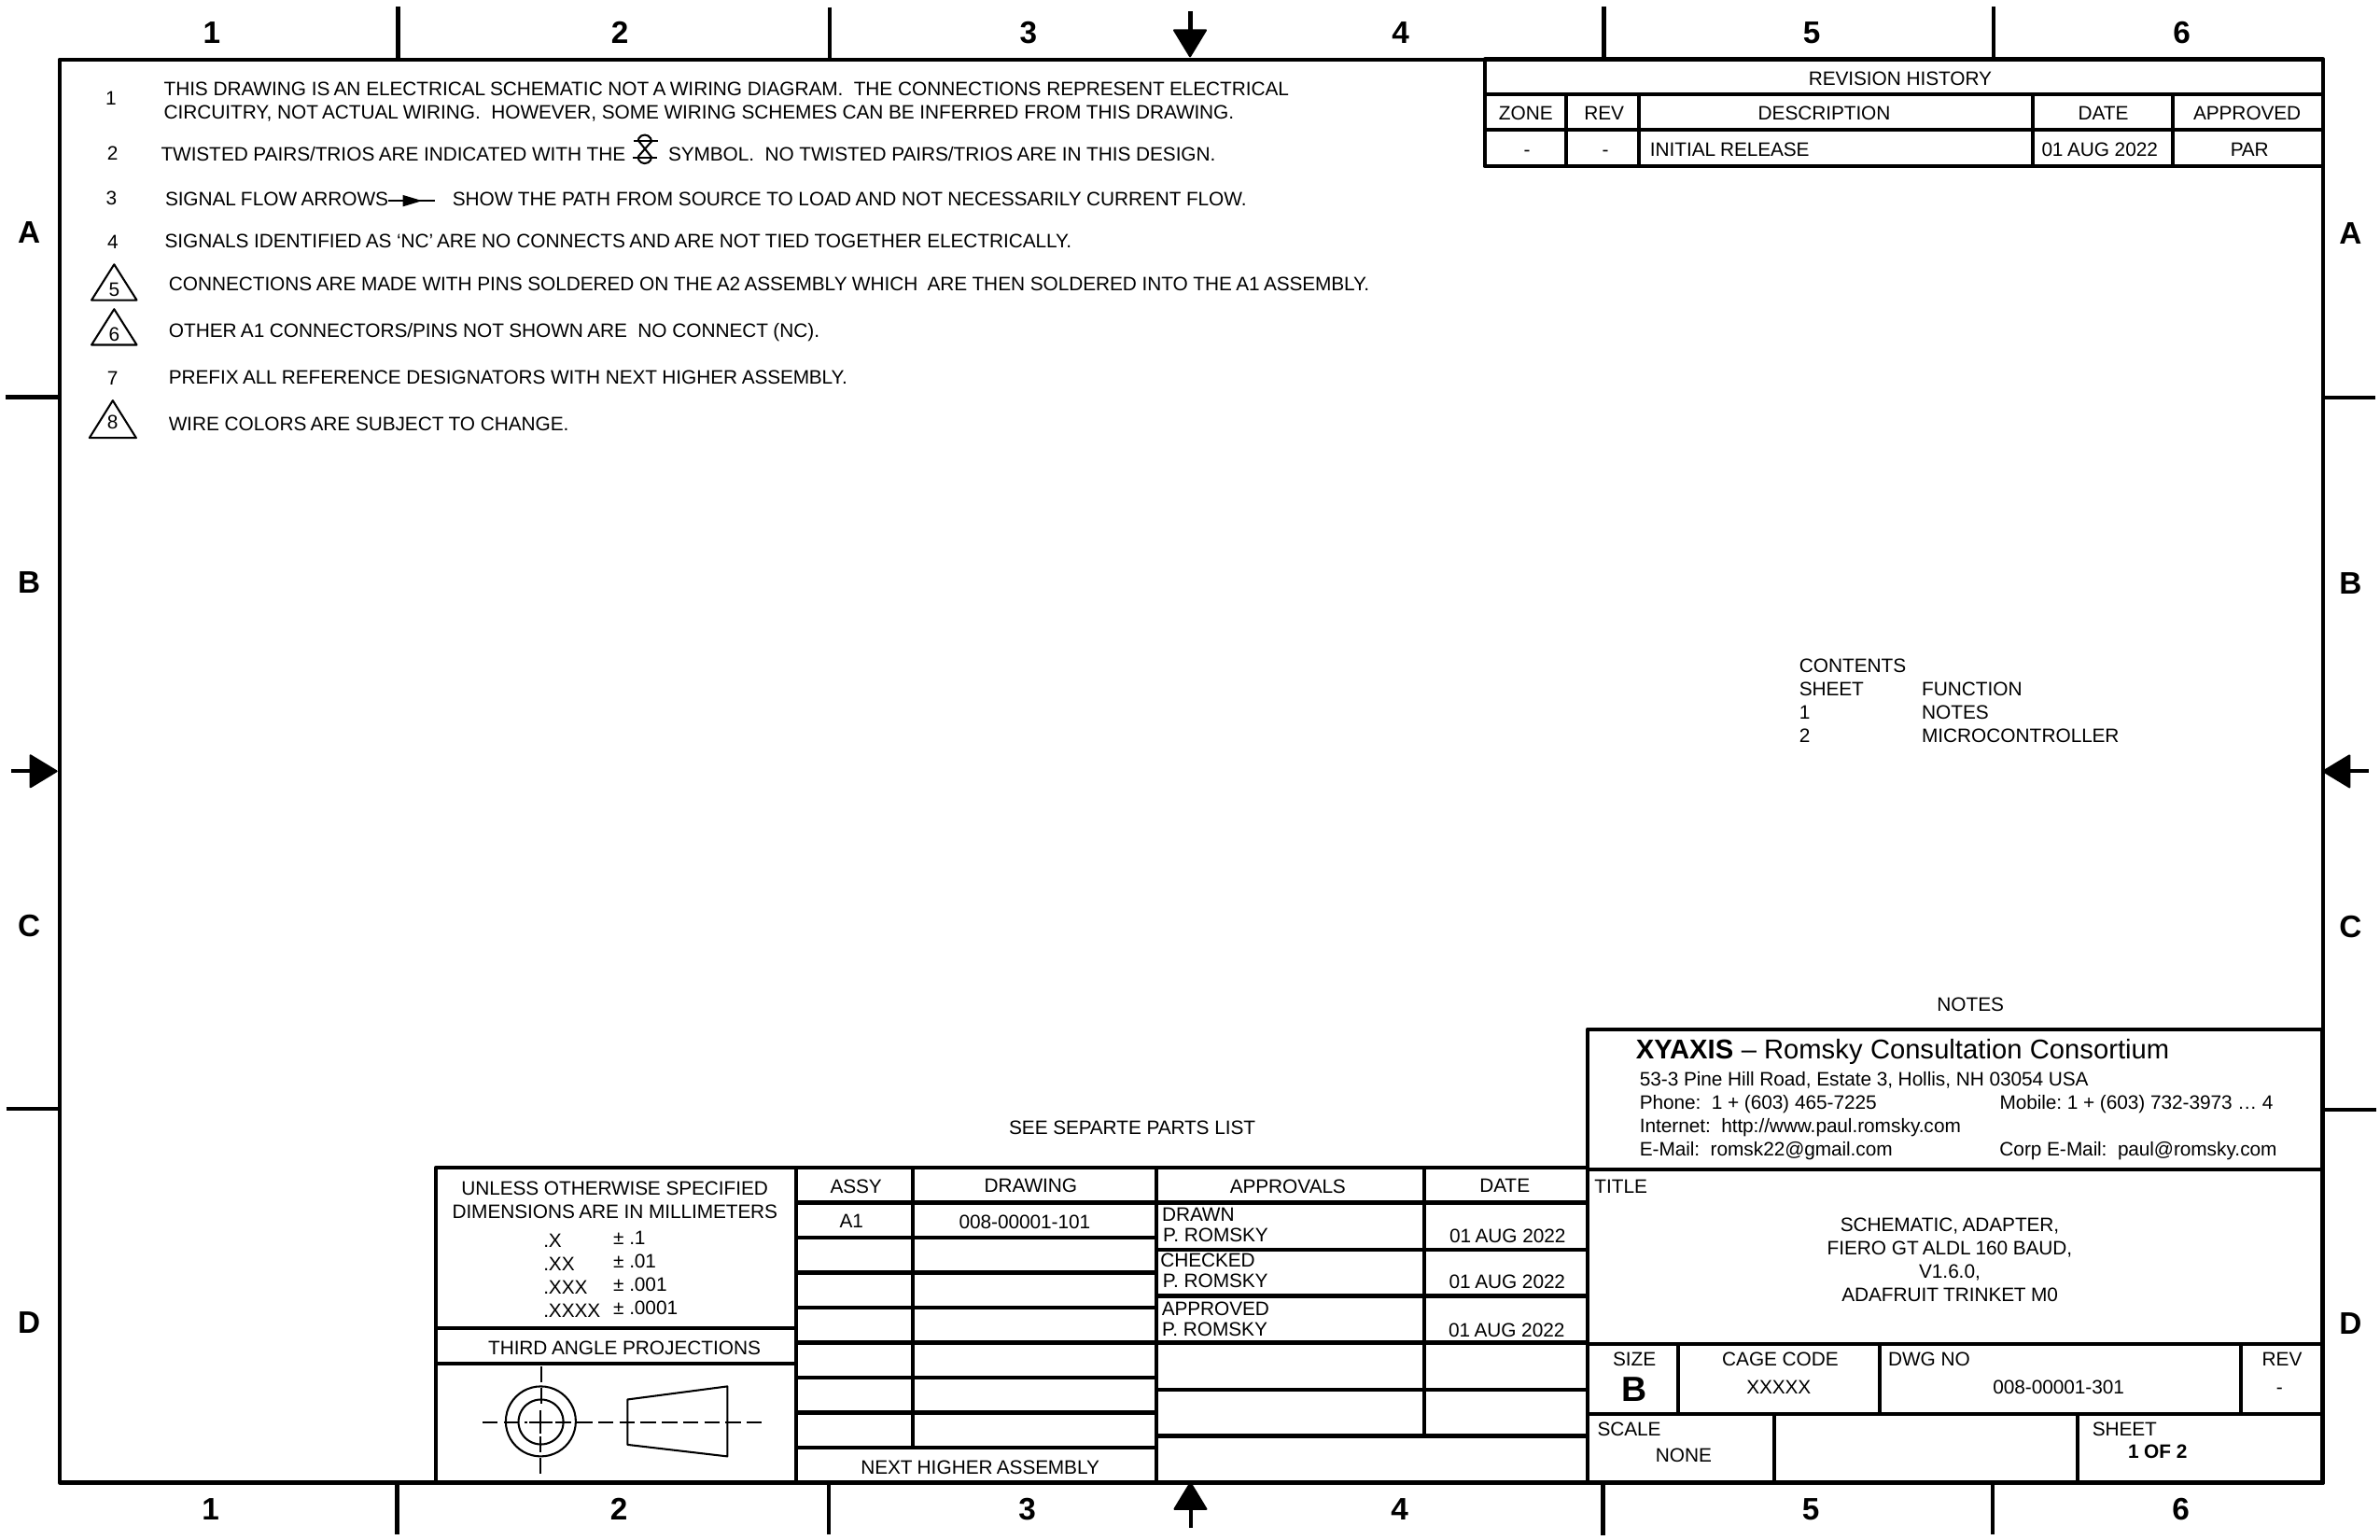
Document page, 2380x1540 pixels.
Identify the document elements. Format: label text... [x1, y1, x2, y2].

text_box 008-00001-101 [959, 1209, 1091, 1233]
text_box 01 AUG 2022 [1449, 1268, 1565, 1293]
text_box INITIAL RELEASE [1649, 136, 1810, 161]
text_box SCHEMATIC, ADAPTER, FIERO GT ALDL 160 BAUD, V1.6.0, ADAFRUIT TRINKET M0 [1827, 1211, 2073, 1306]
text_box 01 AUG 2022 [1448, 1317, 1565, 1341]
text_box XXXXX [1746, 1374, 1812, 1398]
text_box P. ROMSKY [1163, 1222, 1268, 1246]
text_box NONE [1655, 1443, 1712, 1467]
text_box THIS DRAWING IS AN ELECTRICAL SCHEMATIC NOT A WIRING DIAGRAM. THE CONNECTIONS REPRESENT ELECTRICAL CIRCUITRY, NOT ACTUAL WIRING. HOWEVER, SOME WIRING SCHEMES CAN BE INFERRED FROM THIS DRAWING. [149, 68, 1303, 130]
text_box 4 [93, 221, 133, 259]
text_box P. ROMSKY [1162, 1267, 1268, 1292]
text_box - [1523, 136, 1531, 161]
text_box NOTES [1937, 992, 2005, 1016]
text_box 1 [91, 78, 131, 117]
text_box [89, 309, 137, 353]
text_box CONTENTS SHEET FUNCTION 1 NOTES MICROCONTROLLER [1799, 652, 2234, 747]
text_box 2 [88, 133, 133, 171]
text_box TWISTED PAIRS/TRIOS ARE INDICATED WITH THE SYMBOL. NO TWISTED PAIRS/TRIOS ARE IN THIS DESIGN. [147, 134, 1230, 173]
text_box - [1602, 136, 1609, 161]
text_box CONNECTIONS ARE MADE WITH PINS SOLDERED ON THE A2 ASSEMBLY WHICH ARE THEN SOLDERED INTO THE A1 ASSEMBLY. OTHER A1 CONNECTORS/PINS NOT SHOWN ARE NO CONNECT (NC). PREFIX ALL REFERENCE DESIGNATORS WITH NEXT HIGHER ASSEMBLY. WIRE COLORS ARE SUBJECT TO CHANGE. [155, 240, 1383, 511]
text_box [632, 134, 659, 164]
text_box 01 AUG 2022 [1449, 1223, 1566, 1247]
text_box P. ROMSKY [1162, 1316, 1267, 1340]
text_box 8 [93, 402, 133, 440]
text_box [89, 264, 137, 308]
text_box [89, 430, 93, 439]
text_box 01 AUG 2022 [2041, 136, 2158, 161]
text_box [133, 430, 137, 439]
text_box SIGNALS IDENTIFIED AS ‘NC’ ARE NO CONNECTS AND ARE NOT TIED TOGETHER ELECTRICALLY. [150, 221, 1085, 259]
text_box SIGNAL FLOW ARROWS SHOW THE PATH FROM SOURCE TO LOAD AND NOT NECESSARILY CURRENT FLOW. [151, 179, 1261, 217]
text_box 3 [91, 177, 132, 216]
text_box 7 [93, 361, 133, 397]
text_box 008-00001-301 [1993, 1374, 2124, 1398]
text_box A1 [839, 1208, 863, 1232]
text_box - [2275, 1374, 2284, 1398]
text_box SEE SEPARTE PARTS LIST [995, 1108, 1269, 1146]
text_box PAR [2230, 136, 2269, 161]
